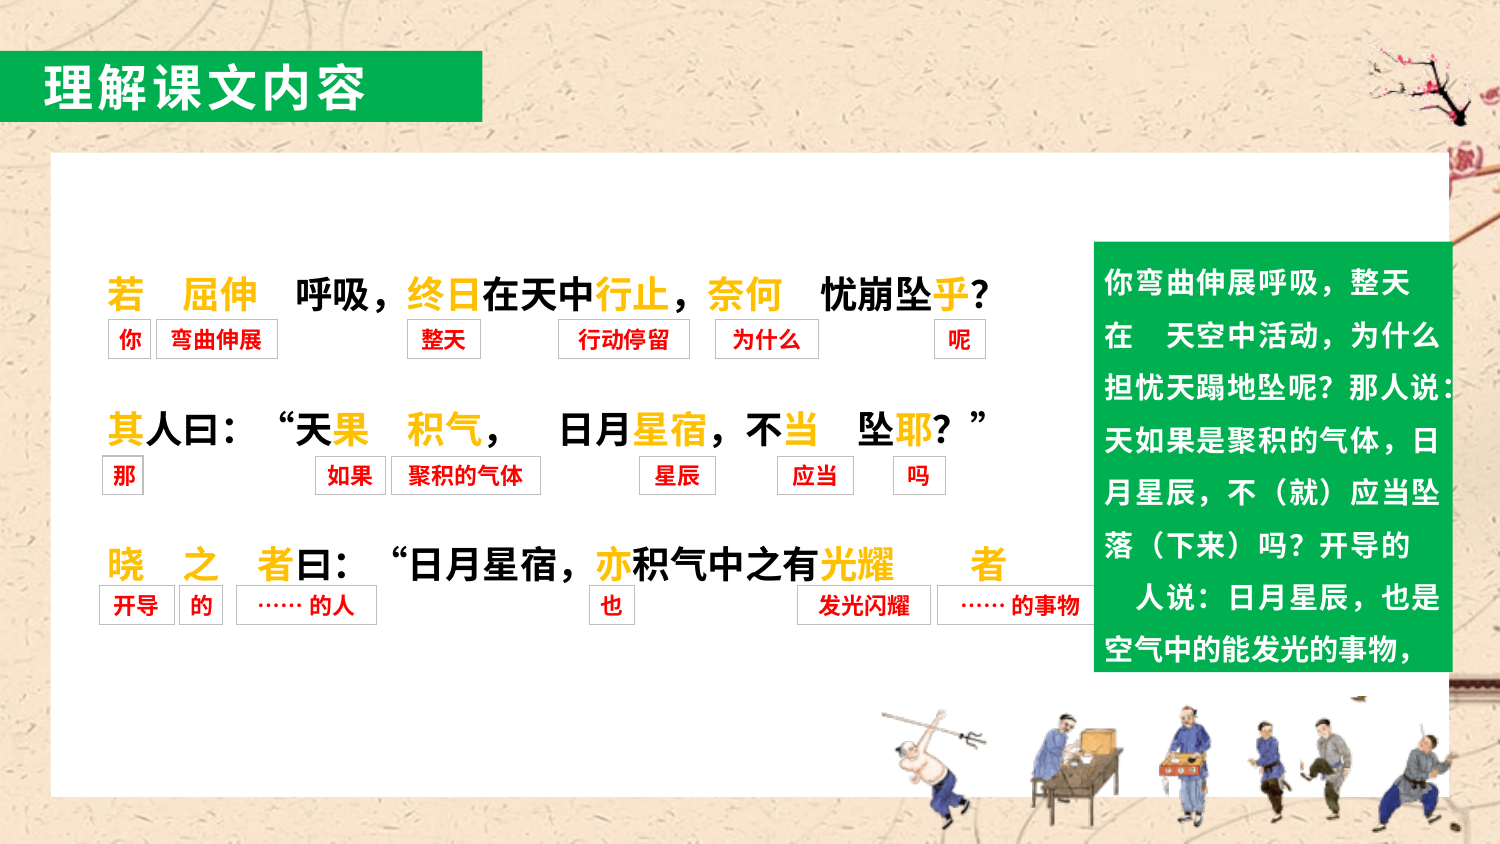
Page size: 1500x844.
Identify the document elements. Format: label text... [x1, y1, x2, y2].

text_box 整天 [407, 319, 481, 359]
text_box 如果 [315, 456, 386, 495]
text_box 星辰 [639, 456, 716, 495]
text_box 吗 [893, 456, 946, 495]
text_box 行动停留 [558, 319, 690, 359]
text_box 的 [179, 585, 223, 625]
text_box 你弯曲伸展呼吸，整天 在 天空中活动，为什么担忧天蹋地坠呢？那人说：天如果是聚积的气体，日月星辰，不（就）应当坠落（下来）吗？开导的 人说：日月星辰，也是空气中的能发光的事物， [1093, 241, 1453, 673]
text_box 发光闪耀 [797, 585, 931, 625]
text_box ……的人 [236, 585, 377, 625]
text_box 为什么 [715, 319, 819, 359]
text_box 弯曲伸展 [156, 319, 278, 359]
text_box 呢 [934, 319, 986, 359]
text_box 聚积的气体 [391, 456, 541, 495]
text_box 开导 [99, 585, 175, 625]
text_box 若 屈伸 呼吸，终日在天中行止，奈何 忧崩坠乎？ 其人曰：“天果 积气， 日月星宿，不当 坠耶？” 晓 之 者曰：“日月星宿，亦积气中之有光耀 者 [96, 265, 1078, 592]
text_box 你 [108, 319, 151, 359]
text_box ……的事物 [937, 585, 1093, 625]
text_box 理解课文内容 [0, 50, 483, 122]
text_box 应当 [777, 456, 854, 495]
text_box 也 [589, 585, 635, 625]
picture [0, 0, 1500, 844]
